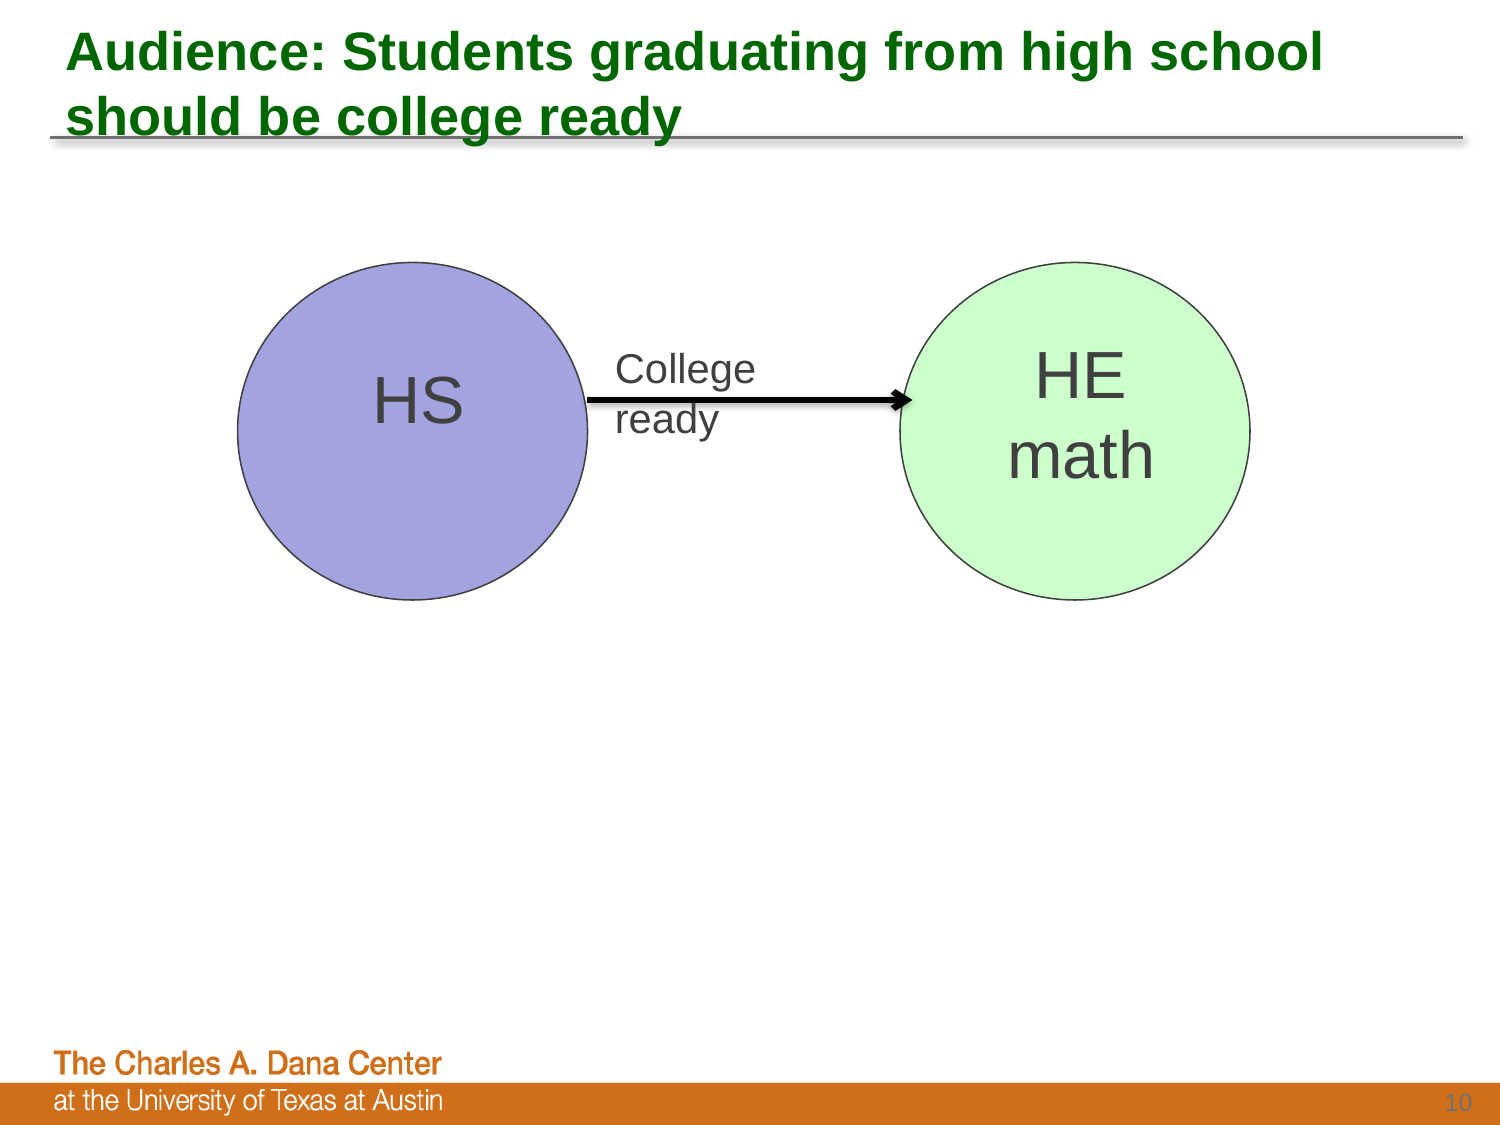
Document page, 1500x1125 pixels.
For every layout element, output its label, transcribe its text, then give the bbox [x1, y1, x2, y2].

text_box College ready [599, 334, 888, 399]
text_box HS [312, 349, 525, 445]
text_box HE math [987, 324, 1175, 500]
picture [0, 1050, 1500, 1125]
text_box College ready [599, 409, 888, 450]
text_box [900, 262, 1251, 601]
text_box [237, 262, 588, 601]
title Audience: Students graduating from high school should be college ready [50, 37, 1463, 125]
slide_number 10 [1412, 1078, 1488, 1117]
